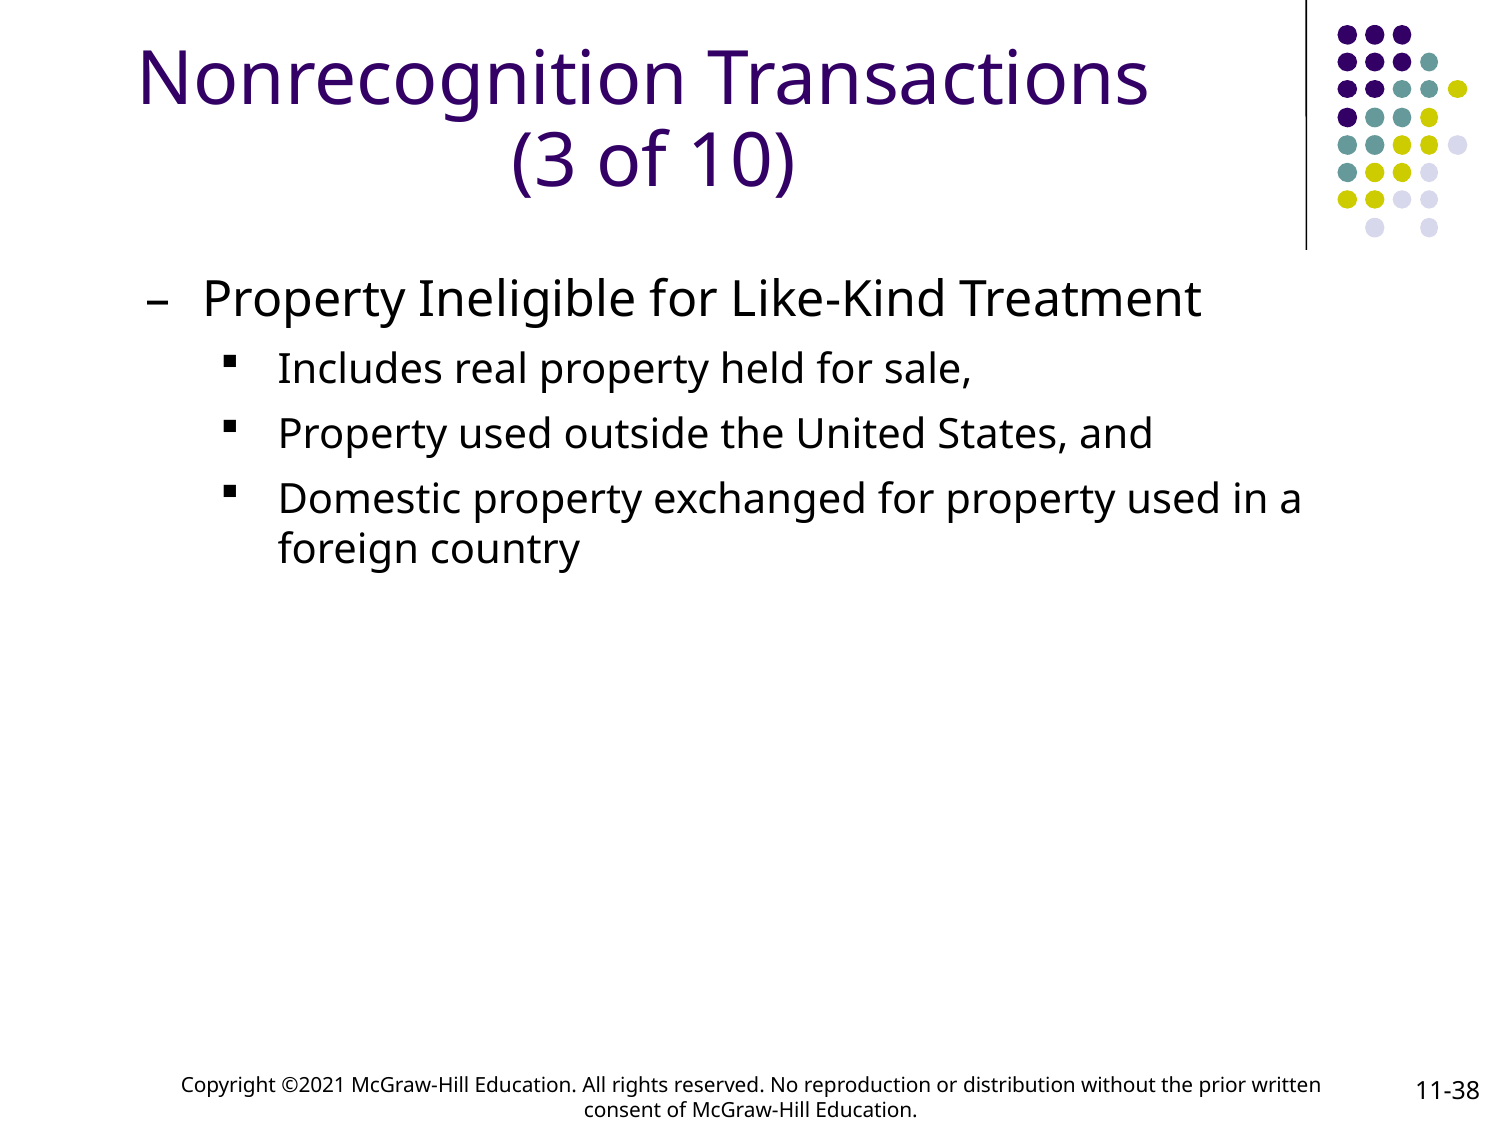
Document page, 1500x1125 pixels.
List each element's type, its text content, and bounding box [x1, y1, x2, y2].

slide_number 11-38 [1345, 1061, 1496, 1122]
list Property Ineligible for Like-Kind Treatment Includes real property held for sale, Property used outside the United States, and Domestic property exchanged for property used in a foreign country [75, 259, 1425, 1062]
title Nonrecognition Transactions (3 of 10) [32, 8, 1275, 234]
